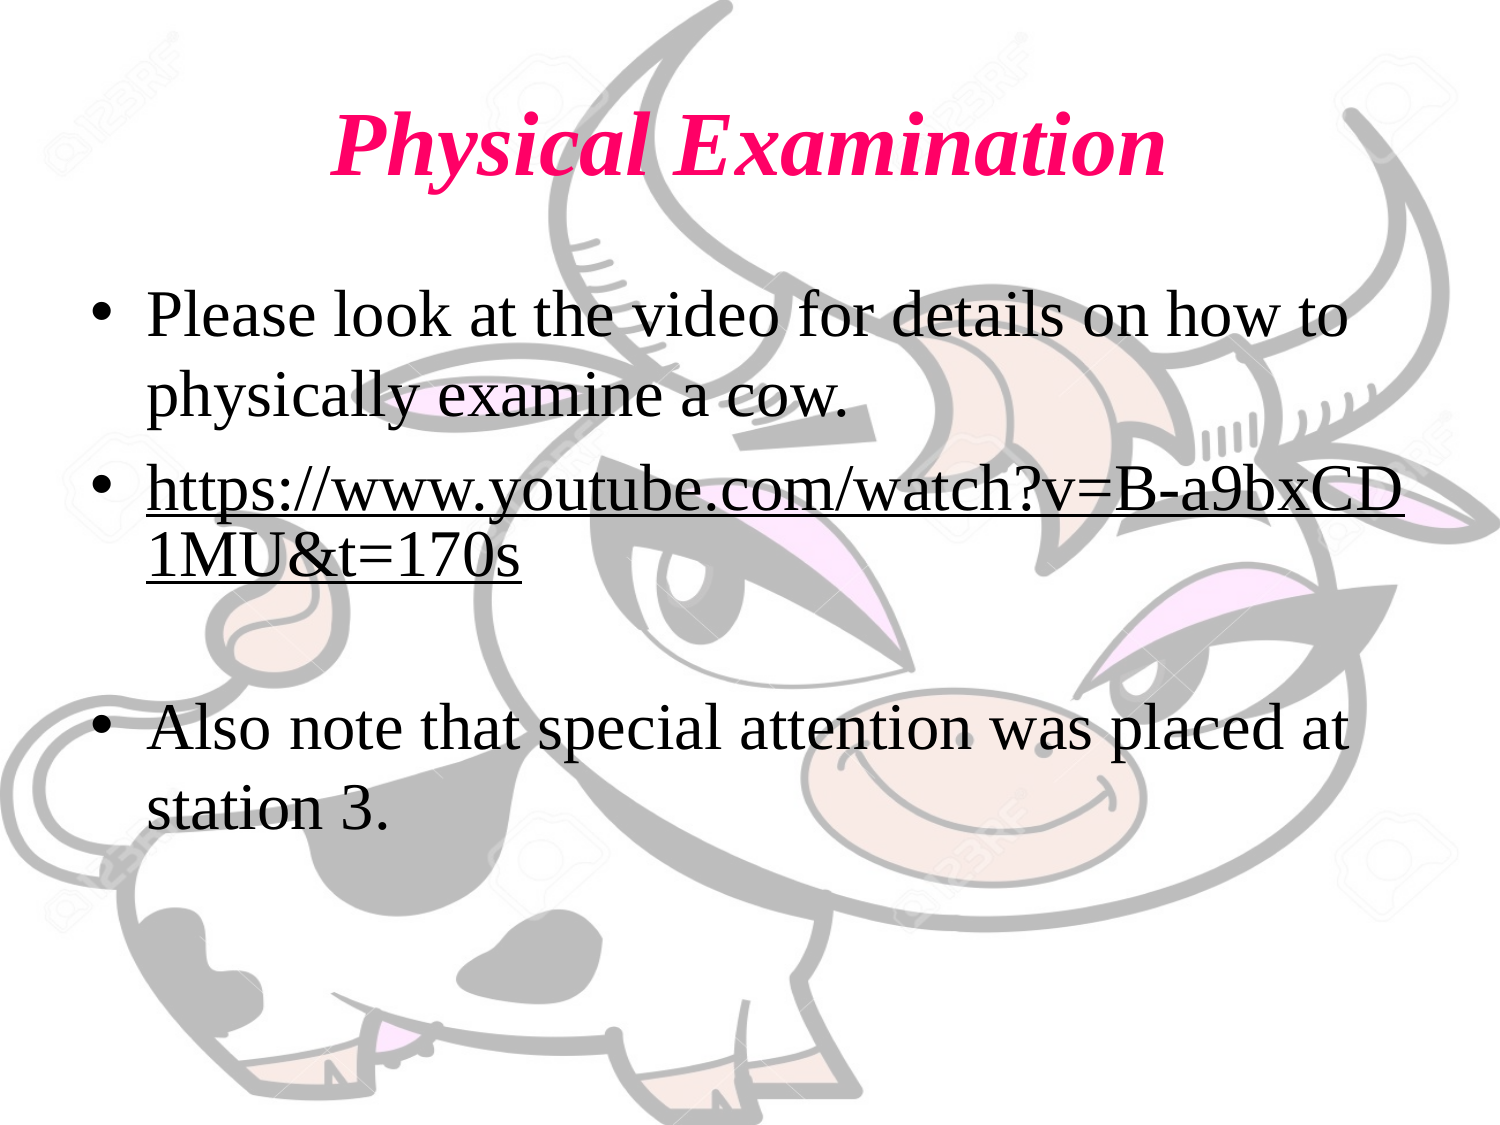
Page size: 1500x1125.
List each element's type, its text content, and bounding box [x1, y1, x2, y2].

list Please look at the video for details on how to physically examine a cow. https://www.youtube.com/watch?v=B-a9bxCD1MU&t=170s Also note that special attention was placed at station 3. [75, 262, 1425, 1005]
title Physical Examination [75, 45, 1425, 233]
